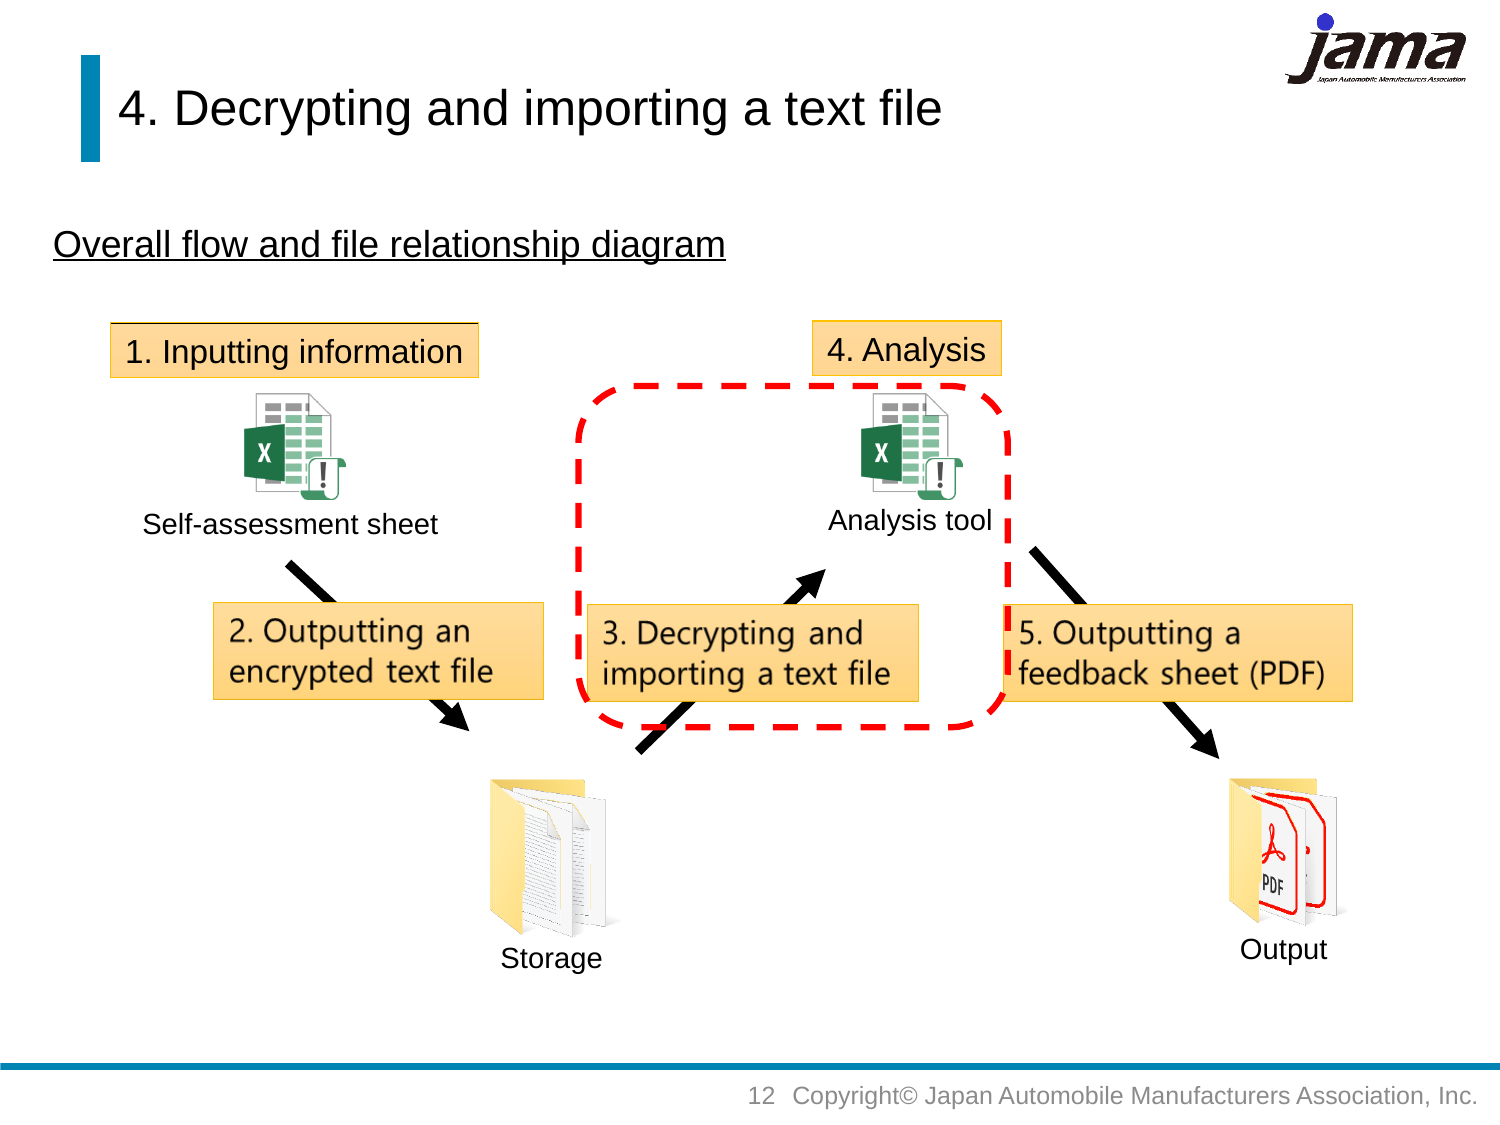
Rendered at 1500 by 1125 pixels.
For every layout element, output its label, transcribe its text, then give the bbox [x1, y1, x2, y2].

text_box 1. Inputting information [110, 322, 479, 378]
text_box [637, 568, 826, 600]
slide_number 12 [592, 1065, 931, 1125]
title 4. Decrypting and importing a text file [103, 59, 1397, 159]
picture [208, 598, 544, 710]
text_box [127, 388, 455, 550]
text_box 4. Analysis [812, 320, 1002, 376]
footer Copyright© Japan Automobile Manufacturers Association, Inc. [931, 1065, 1500, 1125]
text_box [482, 770, 621, 983]
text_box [287, 710, 470, 732]
picture [997, 600, 1353, 712]
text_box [637, 712, 826, 752]
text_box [287, 563, 470, 598]
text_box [1032, 548, 1220, 600]
picture [1285, 13, 1466, 84]
picture [581, 600, 919, 712]
text_box [577, 385, 1009, 729]
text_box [813, 388, 1008, 545]
list Overall flow and file relationship diagram [37, 217, 1332, 288]
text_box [1032, 712, 1220, 759]
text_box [1219, 769, 1347, 974]
